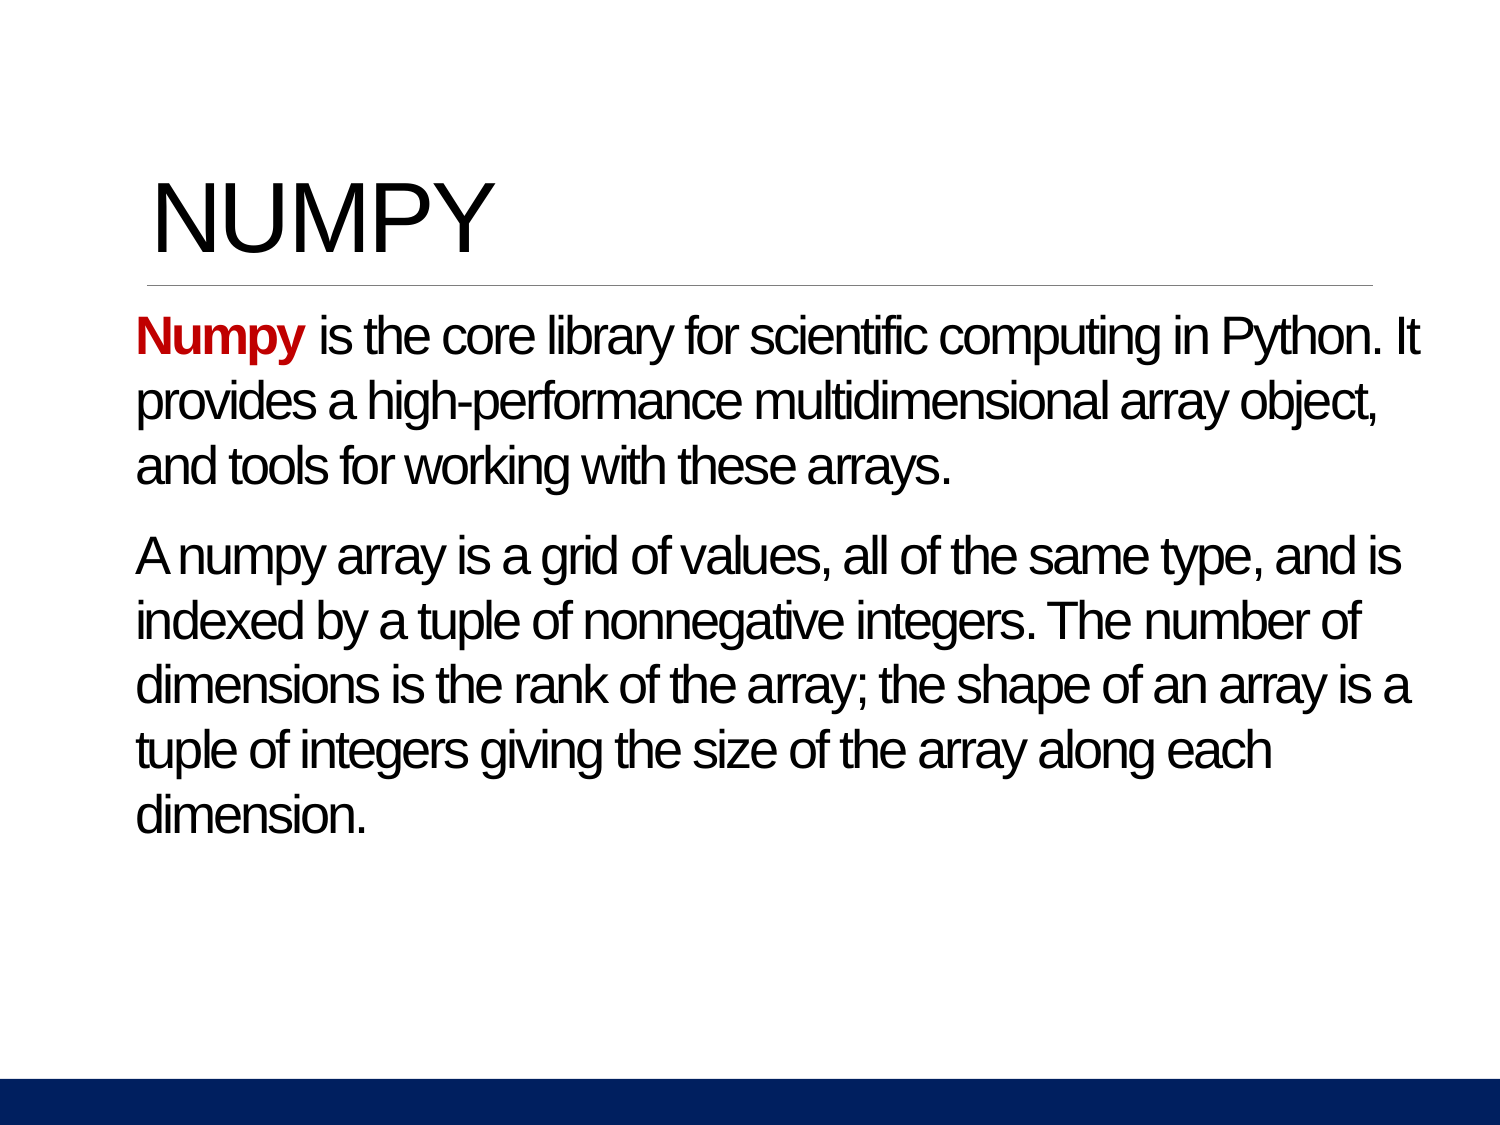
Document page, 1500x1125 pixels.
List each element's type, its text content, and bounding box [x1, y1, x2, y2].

text_box Numpy is the core library for scientific computing in Python. It provides a high-performance multidimensional array object, and tools for working with these arrays. A numpy array is a grid of values, all of the same type, and is indexed by a tuple of nonnegative integers. The number of dimensions is the rank of the array; the shape of an array is a tuple of integers giving the size of the array along each dimension. [132, 275, 1463, 1025]
title NUMPY [147, 149, 763, 275]
